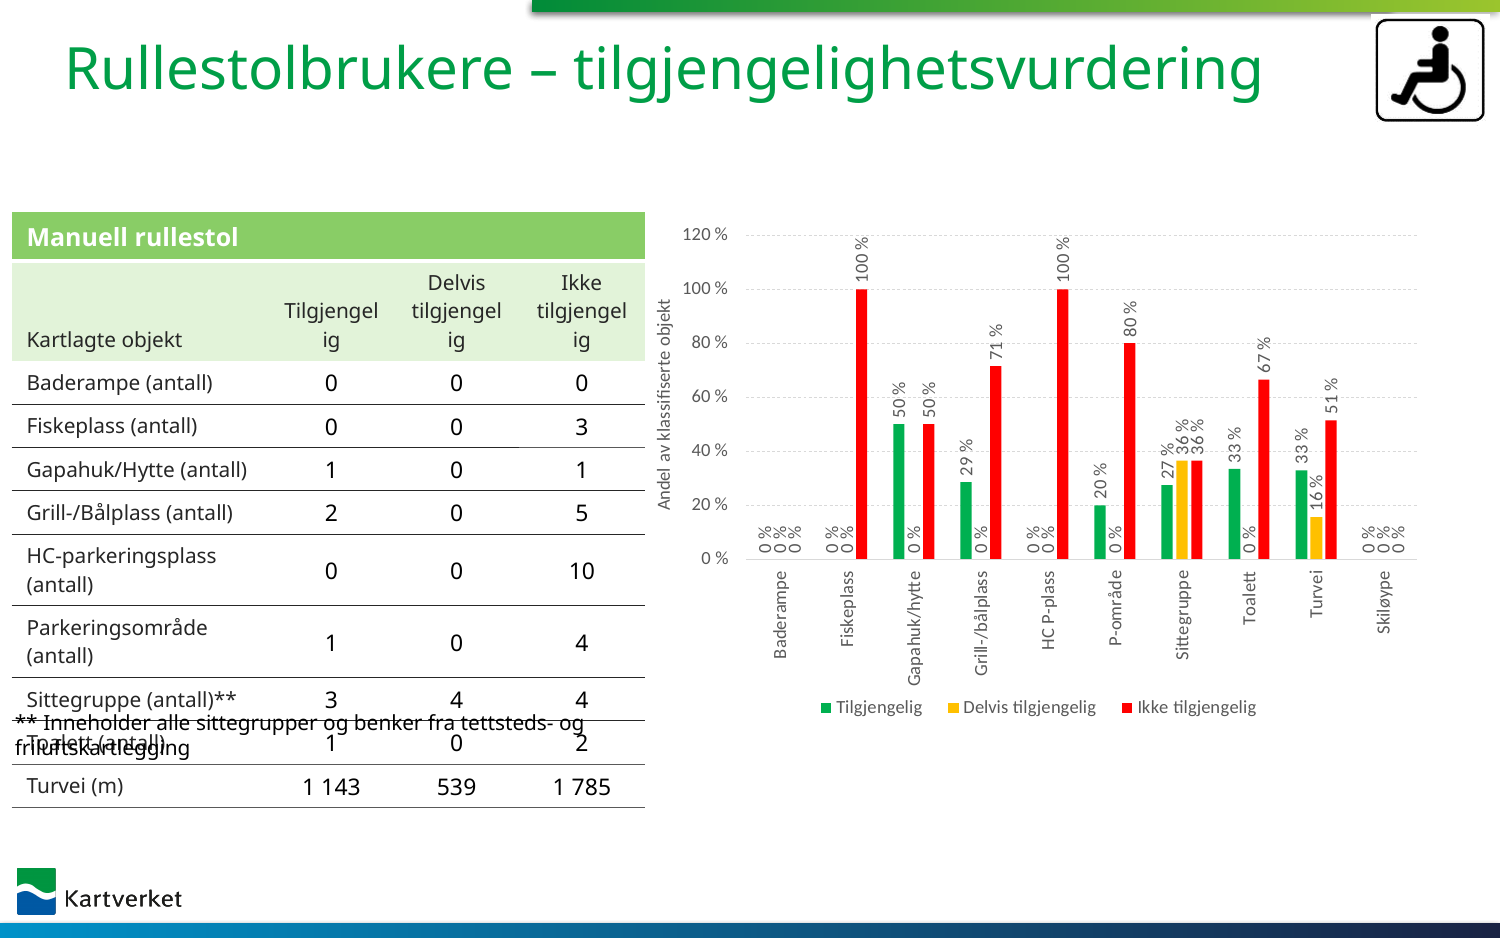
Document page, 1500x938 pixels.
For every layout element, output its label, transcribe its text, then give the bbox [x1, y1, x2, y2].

table_cell 4 [519, 606, 638, 677]
table_cell Kartlagte objekt [12, 263, 269, 361]
picture [643, 218, 1427, 728]
table_cell 1 [519, 448, 638, 490]
table_cell 0 [394, 448, 519, 490]
table_cell 3 [519, 405, 638, 447]
table_cell 0 [394, 606, 519, 677]
table_cell 10 [519, 535, 638, 605]
table_cell 0 [394, 361, 519, 404]
table_cell 0 [394, 405, 519, 447]
table_cell 0 [269, 405, 394, 447]
table_cell Ikke tilgjengelig [519, 263, 638, 361]
table_cell 4 [394, 678, 519, 702]
table_cell 1 [269, 606, 394, 677]
table_cell 0 [394, 491, 519, 534]
text_box Rullestolbrukere – tilgjengelighetsvurdering [49, 12, 1372, 109]
table_cell 0 [519, 361, 638, 404]
table_cell 2 [269, 491, 394, 534]
table_cell 3 [269, 678, 394, 702]
table_cell Turvei (m) [12, 768, 269, 807]
table_cell 539 [394, 768, 519, 807]
table_cell 4 [519, 678, 638, 702]
table_cell 0 [269, 535, 394, 605]
picture [1371, 13, 1491, 127]
table_cell 0 [269, 361, 394, 404]
table_cell Delvis tilgjengelig [394, 263, 519, 361]
table_cell Fiskeplass (antall) [12, 405, 269, 447]
table_cell 1 143 [269, 768, 394, 807]
table_cell 0 [394, 535, 519, 605]
table_cell 5 [519, 491, 638, 534]
table_header Manuell rullestol [12, 212, 645, 259]
table_cell Parkeringsområde (antall) [12, 606, 269, 677]
table_cell Sittegruppe (antall)** [12, 678, 269, 702]
table_cell HC-parkeringsplass (antall) [12, 535, 269, 605]
table_cell 1 [269, 448, 394, 490]
table_cell 1 785 [519, 768, 645, 807]
table_cell Gapahuk/Hytte (antall) [12, 448, 269, 490]
table_cell Grill-/Bålplass (antall) [12, 491, 269, 534]
text_box ** Inneholder alle sittegrupper og benker fra tettsteds- og friluftskartlegging [0, 702, 745, 768]
table_cell Tilgjengelig [269, 263, 394, 361]
table_cell Baderampe (antall) [12, 361, 269, 404]
